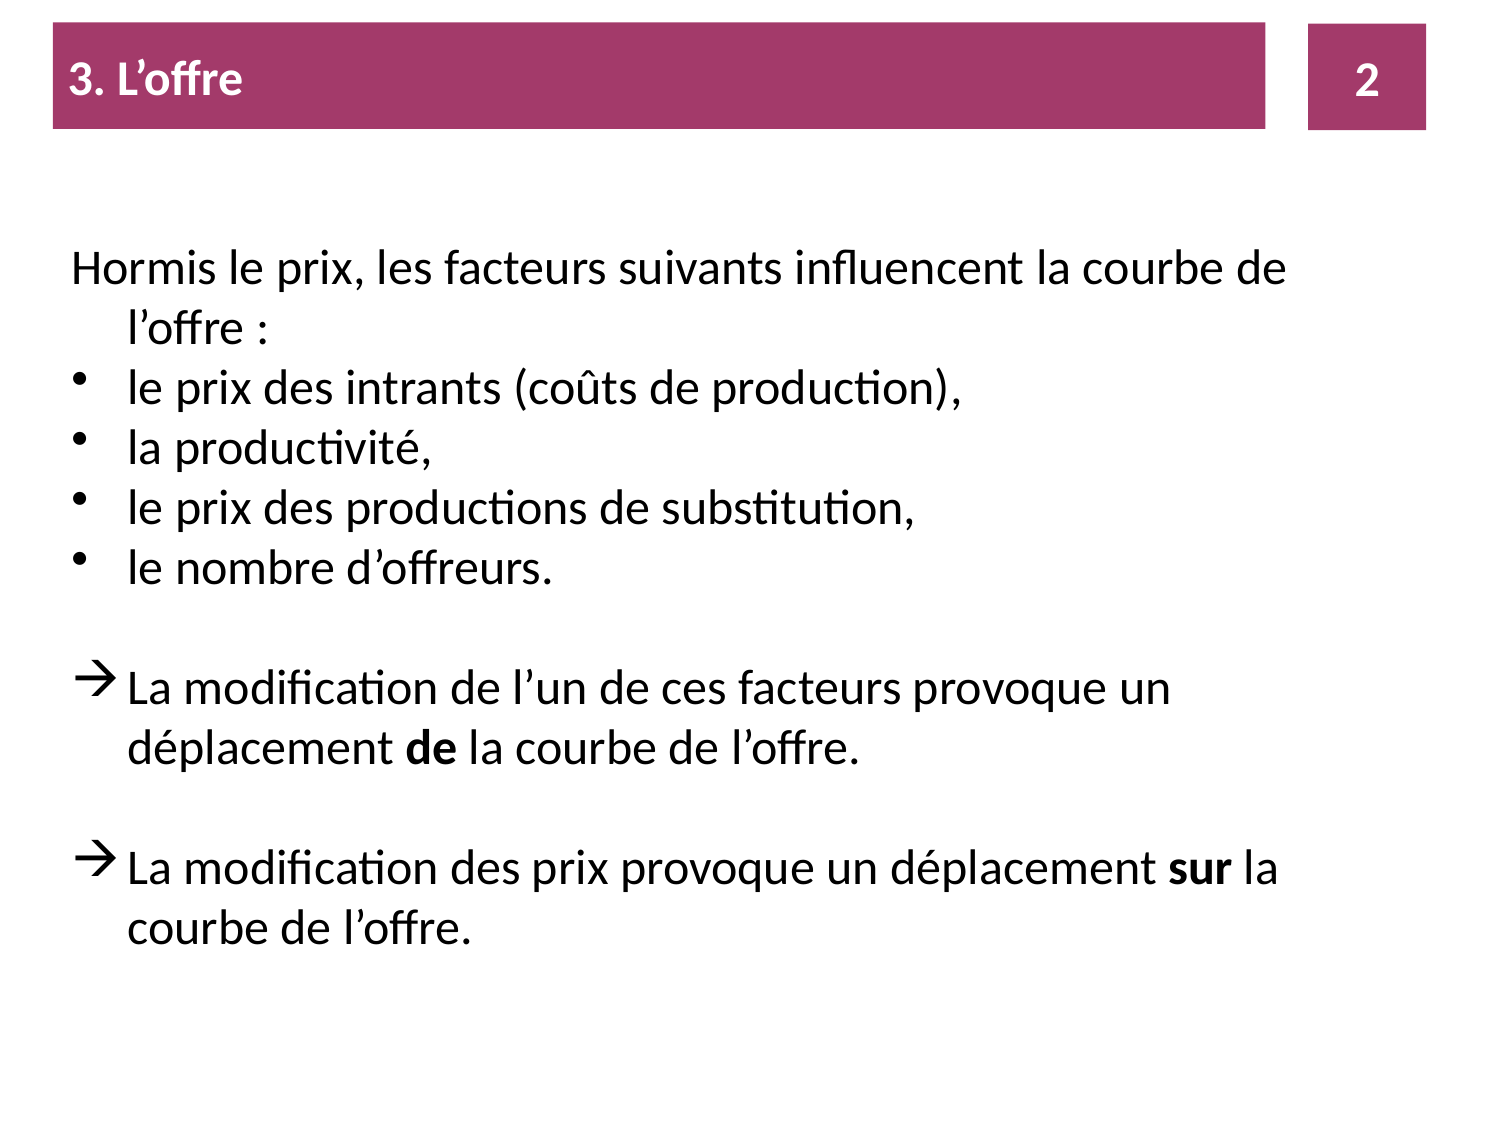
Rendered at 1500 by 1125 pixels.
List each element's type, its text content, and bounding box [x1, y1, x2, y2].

text_box 2 [1308, 23, 1427, 131]
text_box Hormis le prix, les facteurs suivants influencent la courbe de l’offre : le prix des intrants (coûts de production), la productivité, le prix des productions de substitution, le nombre d’offreurs. La modification de l’un de ces facteurs provoque un déplacement de la courbe de l’offre. La modification des prix provoque un déplacement sur la courbe de l’offre. [56, 227, 1418, 1082]
text_box 3. L’offre [52, 22, 1266, 129]
